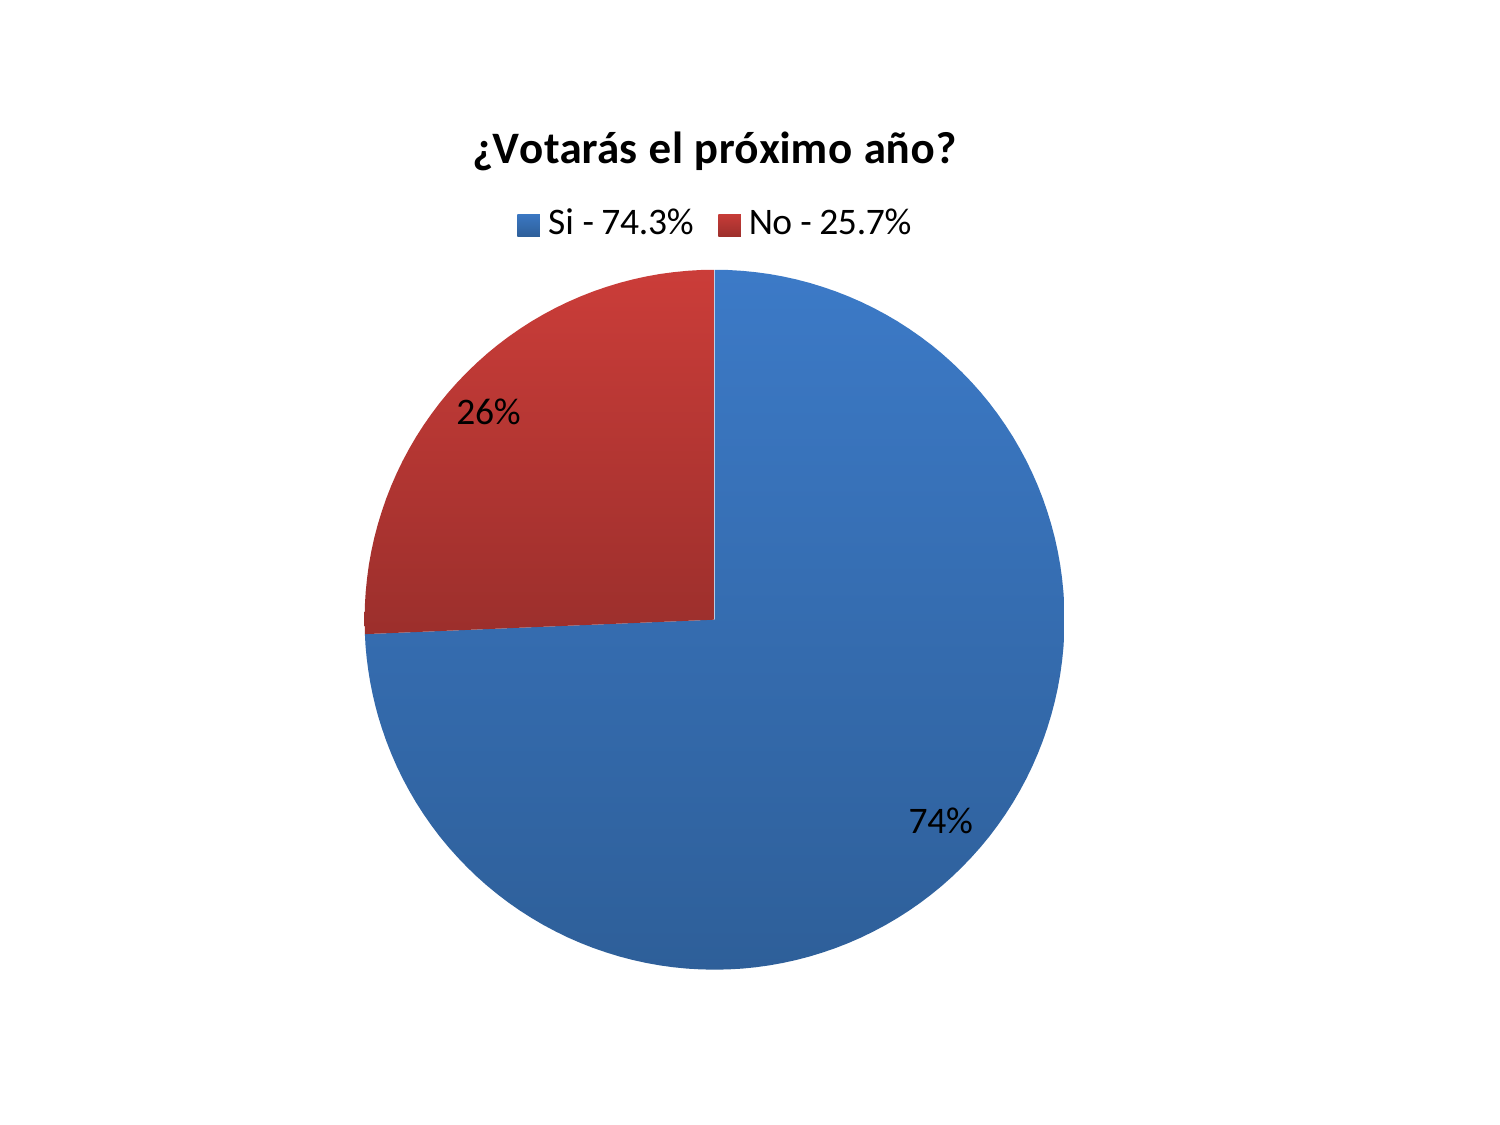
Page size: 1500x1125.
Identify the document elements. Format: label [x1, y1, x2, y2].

chart [41, 89, 1389, 988]
